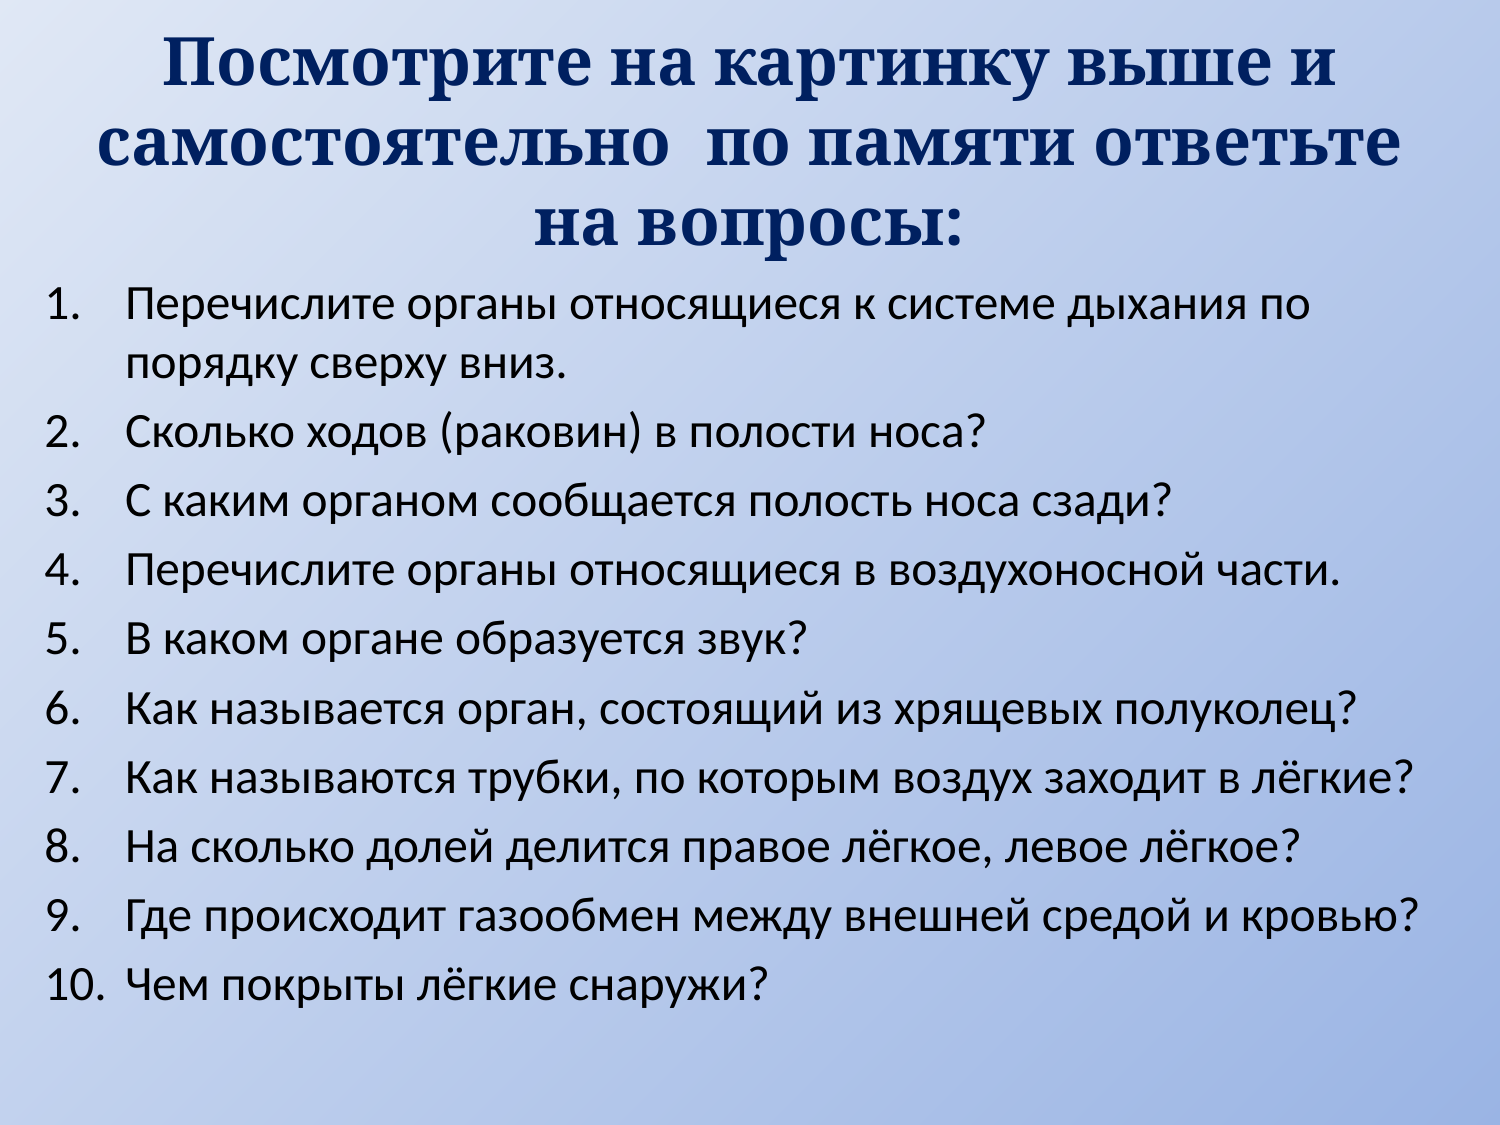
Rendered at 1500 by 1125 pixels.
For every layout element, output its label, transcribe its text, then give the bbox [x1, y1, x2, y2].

list Перечислите органы относящиеся к системе дыхания по порядку сверху вниз. Сколько ходов (раковин) в полости носа? С каким органом сообщается полость носа сзади? Перечислите органы относящиеся в воздухоносной части. В каком органе образуется звук? Как называется орган, состоящий из хрящевых полуколец? Как называются трубки, по которым воздух заходит в лёгкие? На сколько долей делится правое лёгкое, левое лёгкое? Где происходит газообмен между внешней средой и кровью? Чем покрыты лёгкие снаружи? [29, 262, 1471, 1106]
title Посмотрите на картинку выше и самостоятельно по памяти ответьте на вопросы: [75, 45, 1425, 233]
